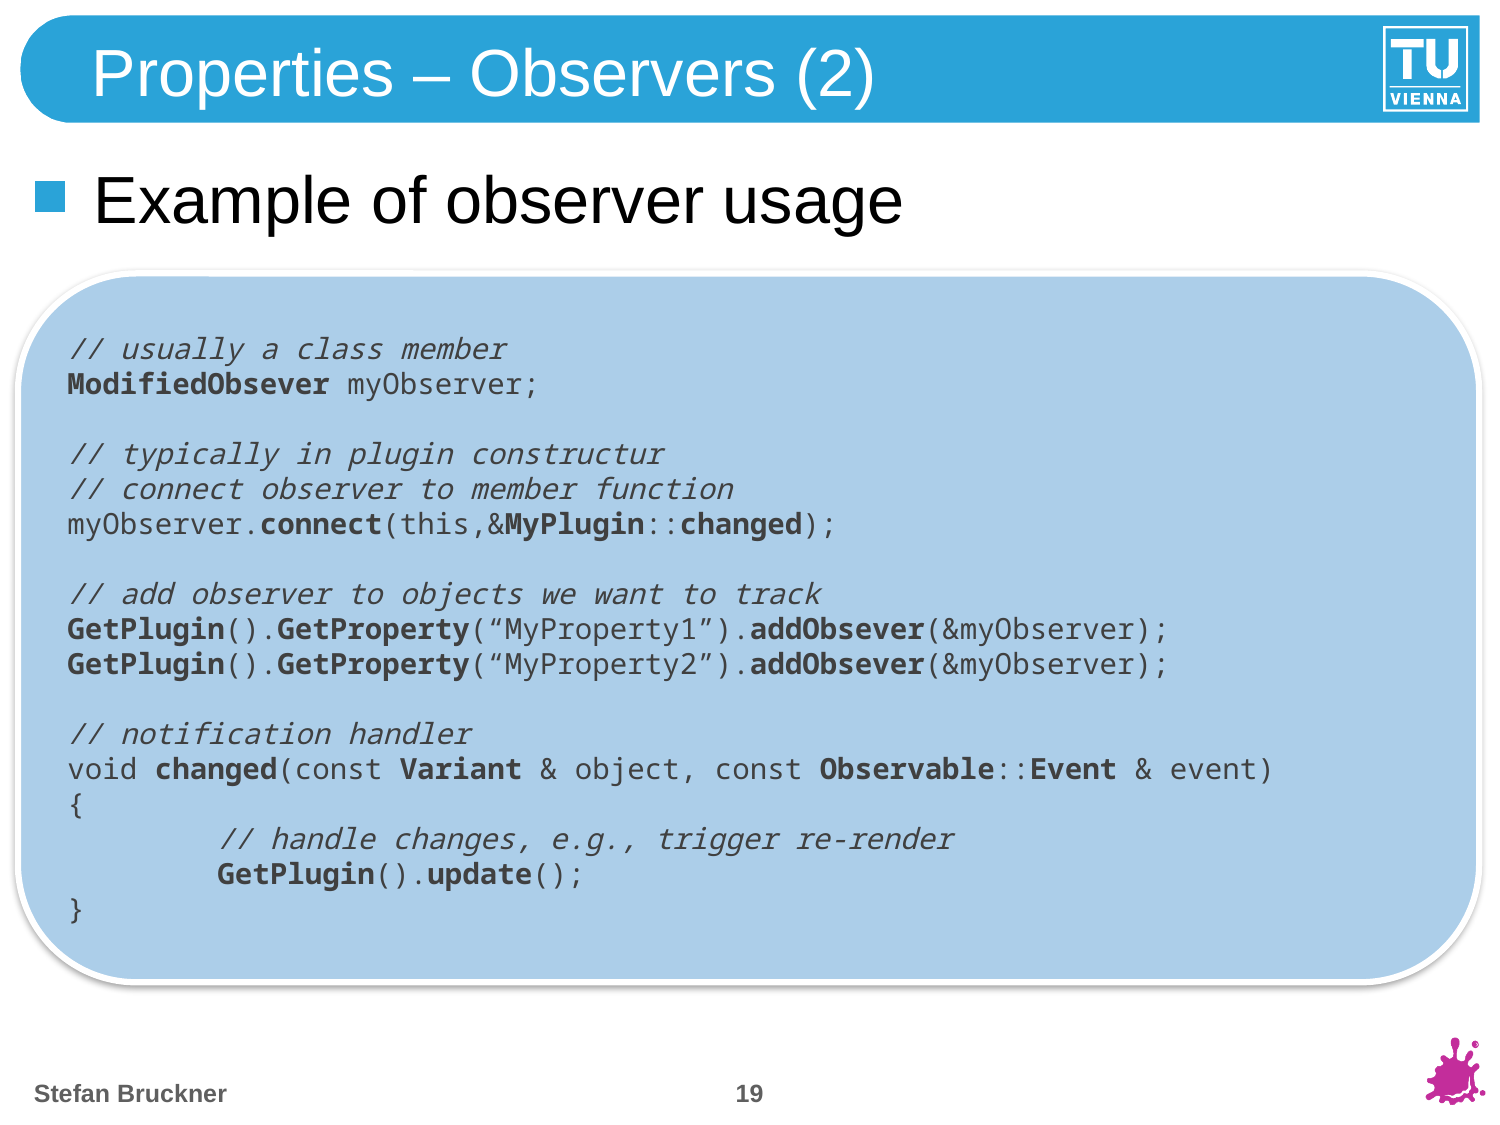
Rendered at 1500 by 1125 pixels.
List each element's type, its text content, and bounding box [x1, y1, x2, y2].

slide_number 18 [660, 1067, 839, 1118]
footer Stefan Bruckner [18, 1067, 637, 1118]
list Example of observer usage [19, 148, 1481, 1048]
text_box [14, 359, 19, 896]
title Properties – Observers (2) [76, 6, 1351, 132]
